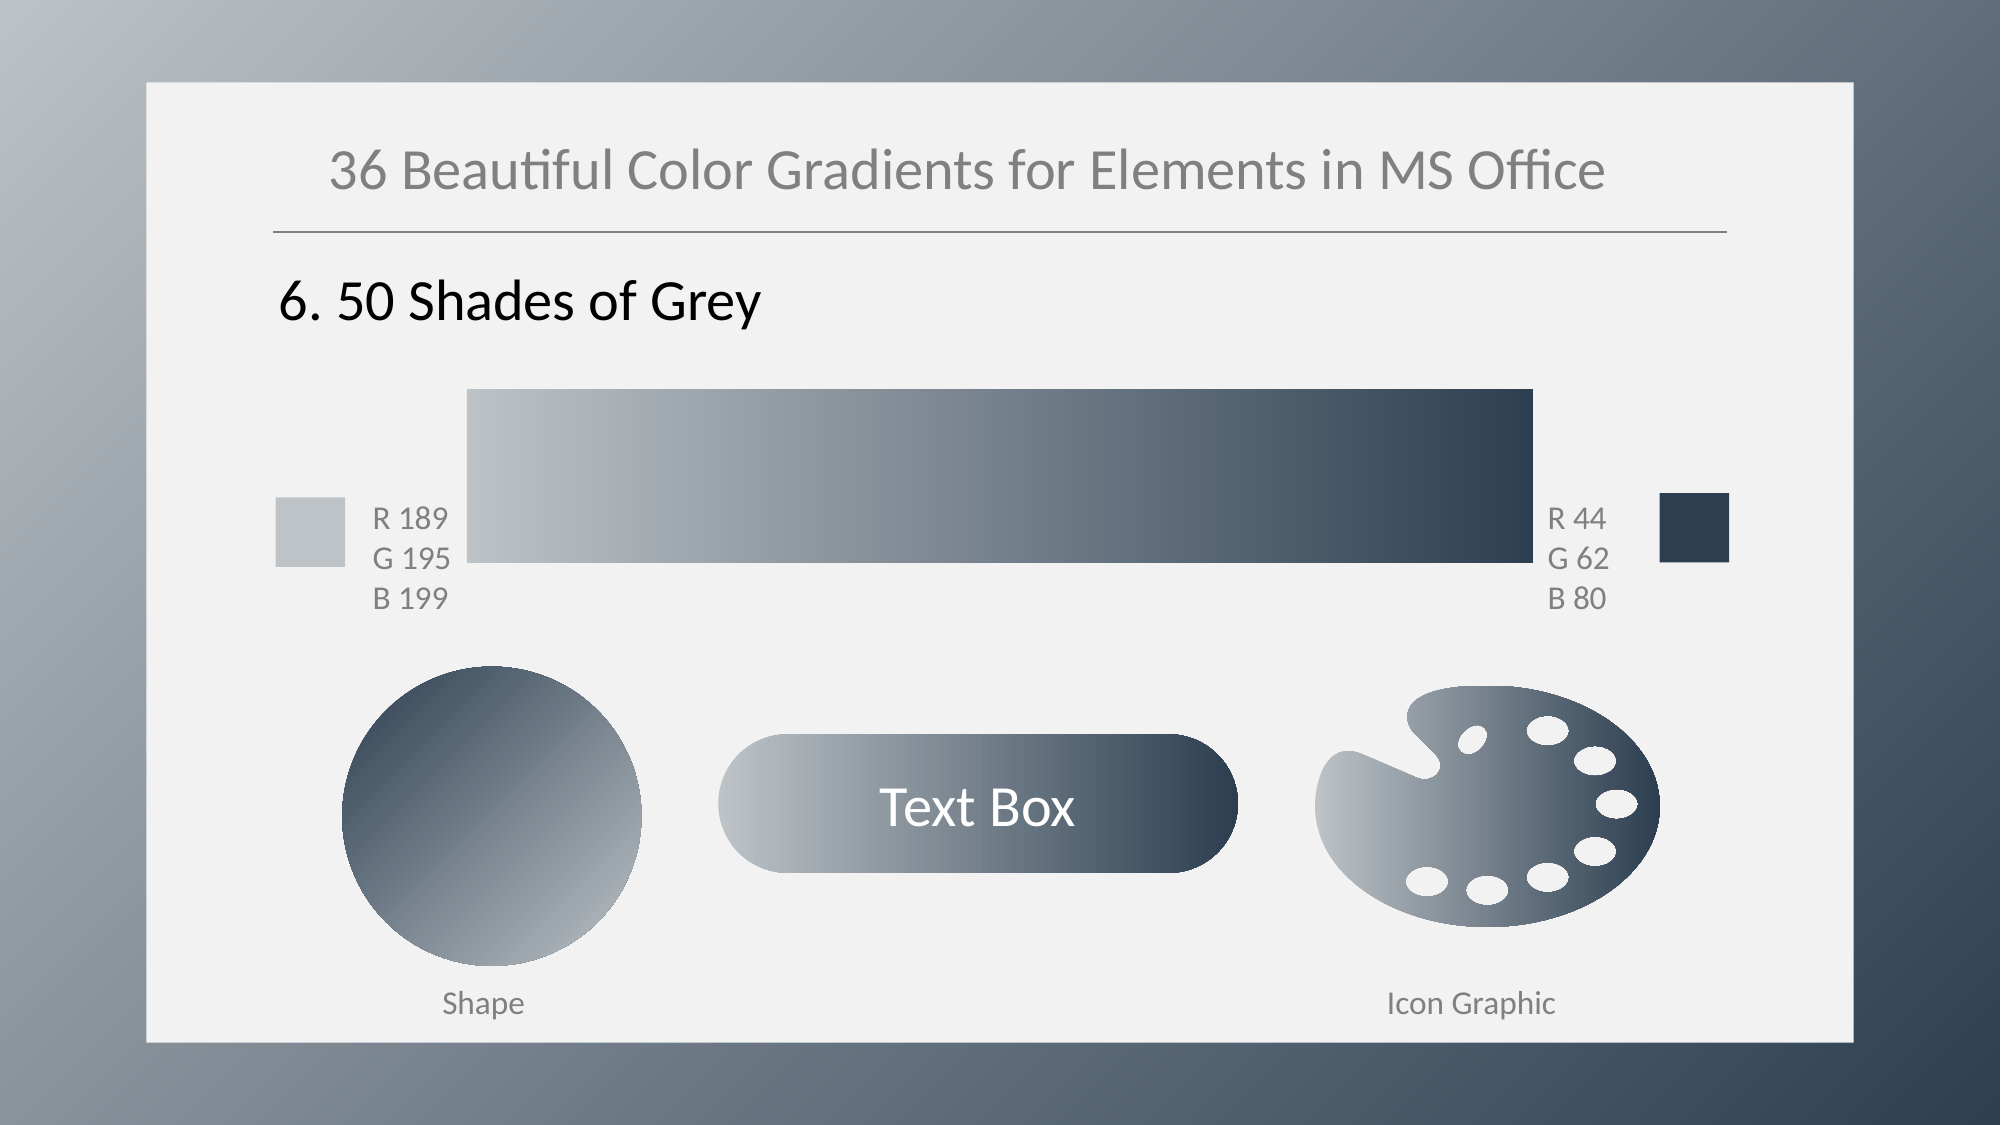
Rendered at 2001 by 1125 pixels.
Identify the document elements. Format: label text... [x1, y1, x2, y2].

text_box [465, 387, 1535, 565]
text_box [340, 664, 644, 969]
text_box Text Box [716, 732, 1240, 875]
text_box [1658, 491, 1731, 564]
text_box Icon Graphic [1372, 973, 1603, 1029]
text_box Shape [427, 973, 555, 1029]
text_box R 44 G 62 B 80 [1533, 488, 1660, 624]
text_box 6. 50 Shades of Grey [263, 254, 777, 340]
text_box 36 Beautiful Color Gradients for Elements in MS Office [314, 123, 1908, 209]
text_box [1312, 683, 1662, 930]
text_box R 189 G 195 B 199 [357, 488, 485, 624]
text_box [144, 80, 1856, 1045]
text_box [274, 495, 347, 569]
